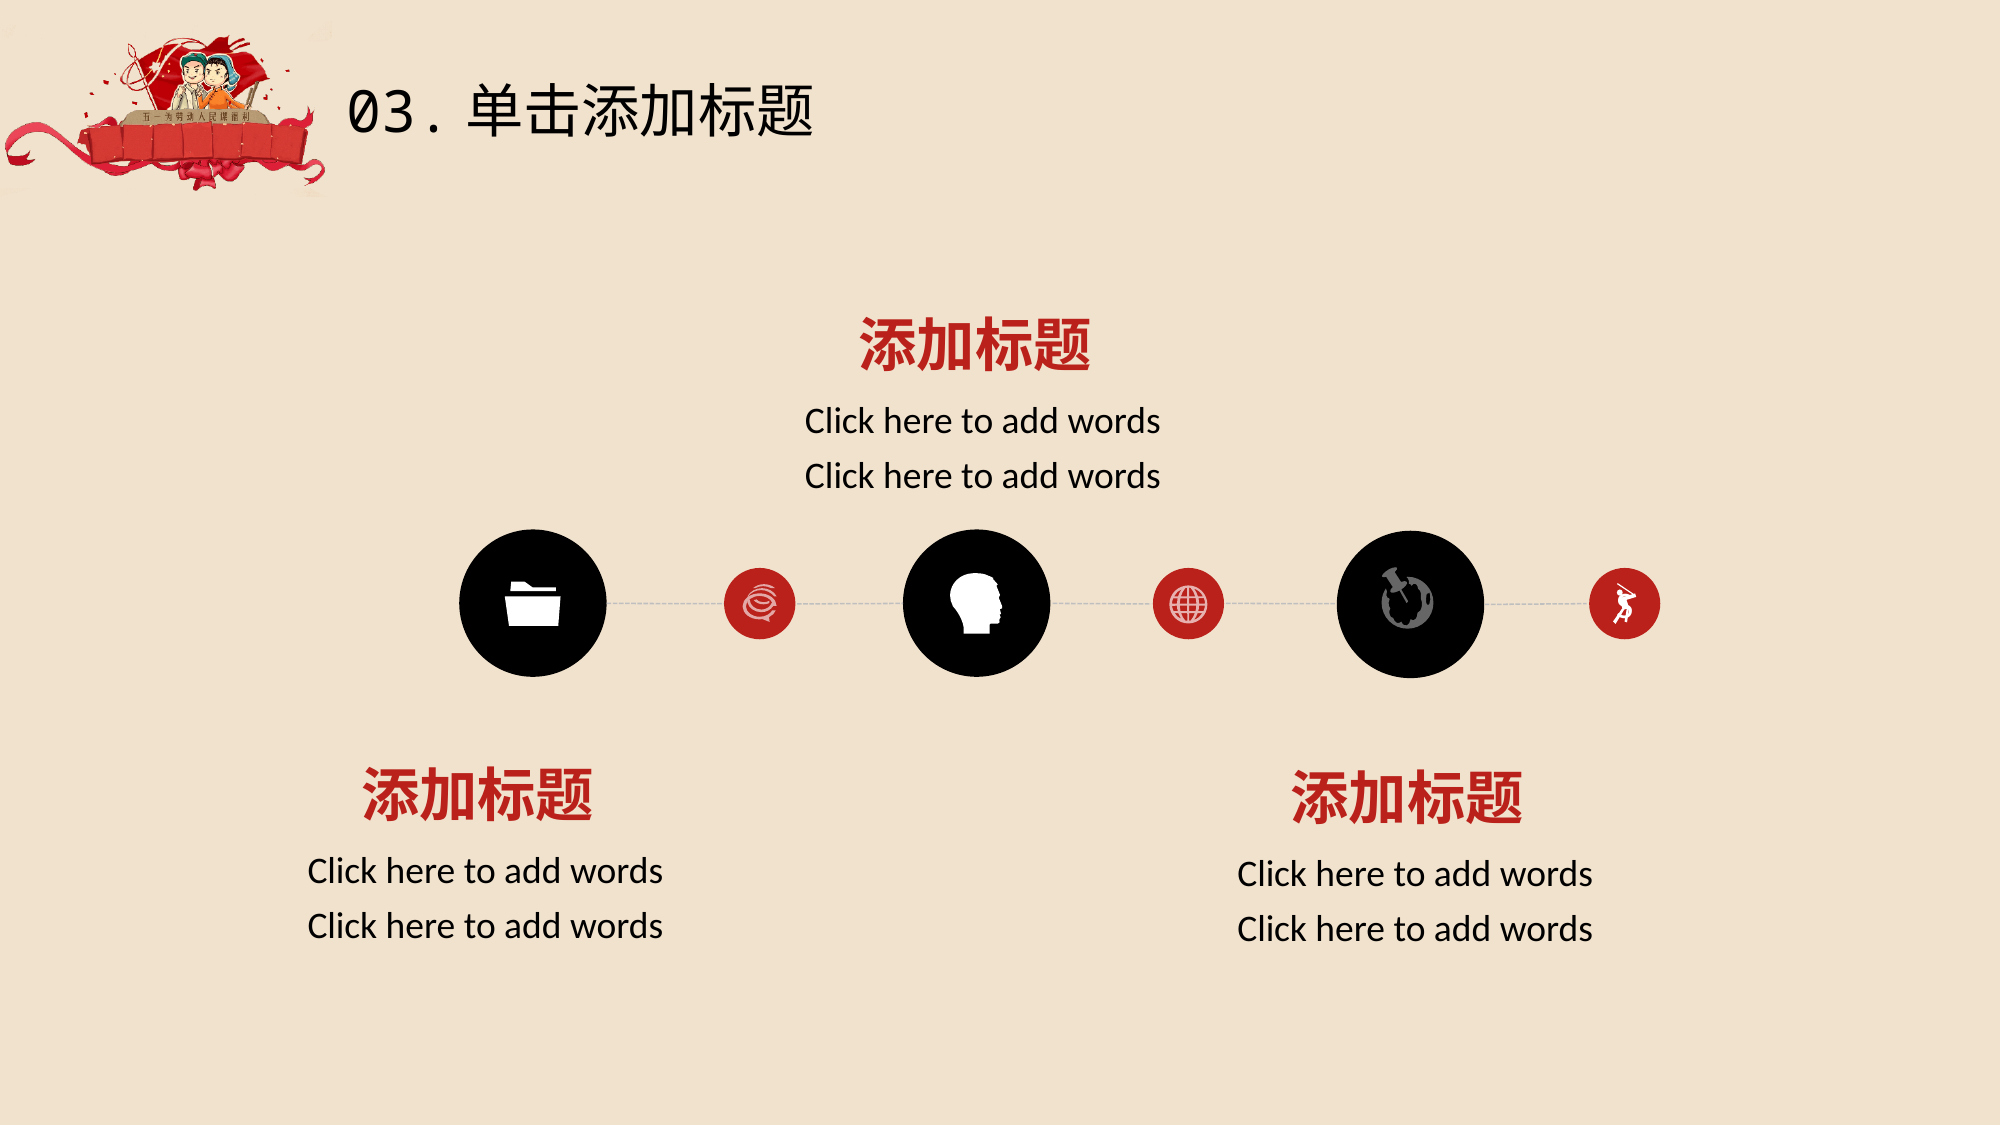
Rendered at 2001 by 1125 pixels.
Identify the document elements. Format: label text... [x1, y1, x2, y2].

text_box 添加标题 [1276, 753, 1719, 839]
text_box [504, 596, 561, 626]
text_box [459, 529, 607, 677]
text_box [902, 529, 1051, 677]
picture [0, 21, 332, 197]
text_box Click here to add words [1222, 896, 1635, 957]
text_box Click here to add words [292, 838, 705, 893]
text_box [1152, 567, 1225, 640]
text_box [1336, 530, 1485, 679]
text_box [1169, 585, 1208, 624]
text_box [724, 567, 796, 640]
text_box 03.单击添加标题 [332, 66, 1063, 152]
text_box 添加标题 [346, 750, 790, 836]
text_box Click here to add words [790, 444, 1203, 504]
text_box S [1589, 567, 1661, 640]
text_box [950, 573, 1003, 634]
text_box Click here to add words [1222, 841, 1635, 896]
text_box [510, 581, 556, 592]
text_box Click here to add words [790, 388, 1203, 444]
text_box [1613, 583, 1637, 624]
text_box [742, 584, 777, 622]
text_box Click here to add words [292, 893, 705, 954]
text_box [1381, 567, 1434, 629]
text_box 添加标题 [843, 301, 1287, 386]
